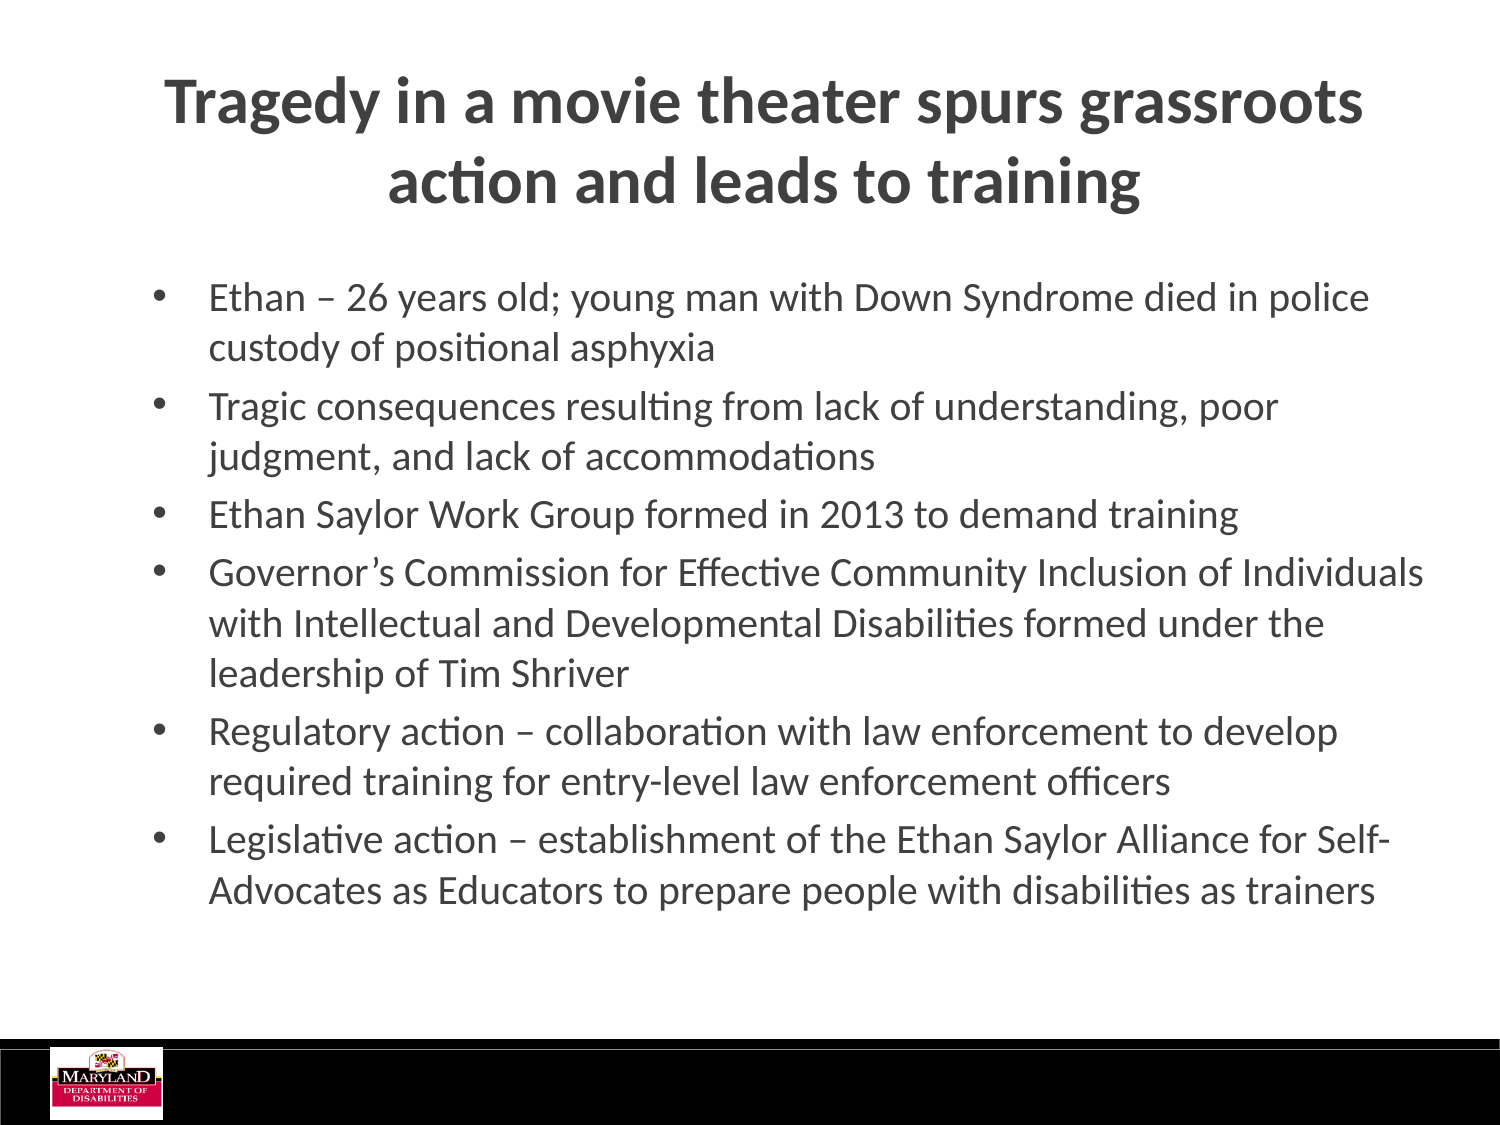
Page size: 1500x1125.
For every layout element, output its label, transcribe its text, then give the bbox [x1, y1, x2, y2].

text_box Ethan – 26 years old; young man with Down Syndrome died in police custody of positional asphyxia Tragic consequences resulting from lack of understanding, poor judgment, and lack of accommodations Ethan Saylor Work Group formed in 2013 to demand training Governor’s Commission for Effective Community Inclusion of Individuals with Intellectual and Developmental Disabilities formed under the leadership of Tim Shriver Regulatory action – collaboration with law enforcement to develop required training for entry-level law enforcement officers Legislative action – establishment of the Ethan Saylor Alliance for Self-Advocates as Educators to prepare people with disabilities as trainers [137, 262, 1450, 1000]
picture [50, 1047, 163, 1120]
text_box Tragedy in a movie theater spurs grassroots action and leads to training [79, 49, 1450, 225]
